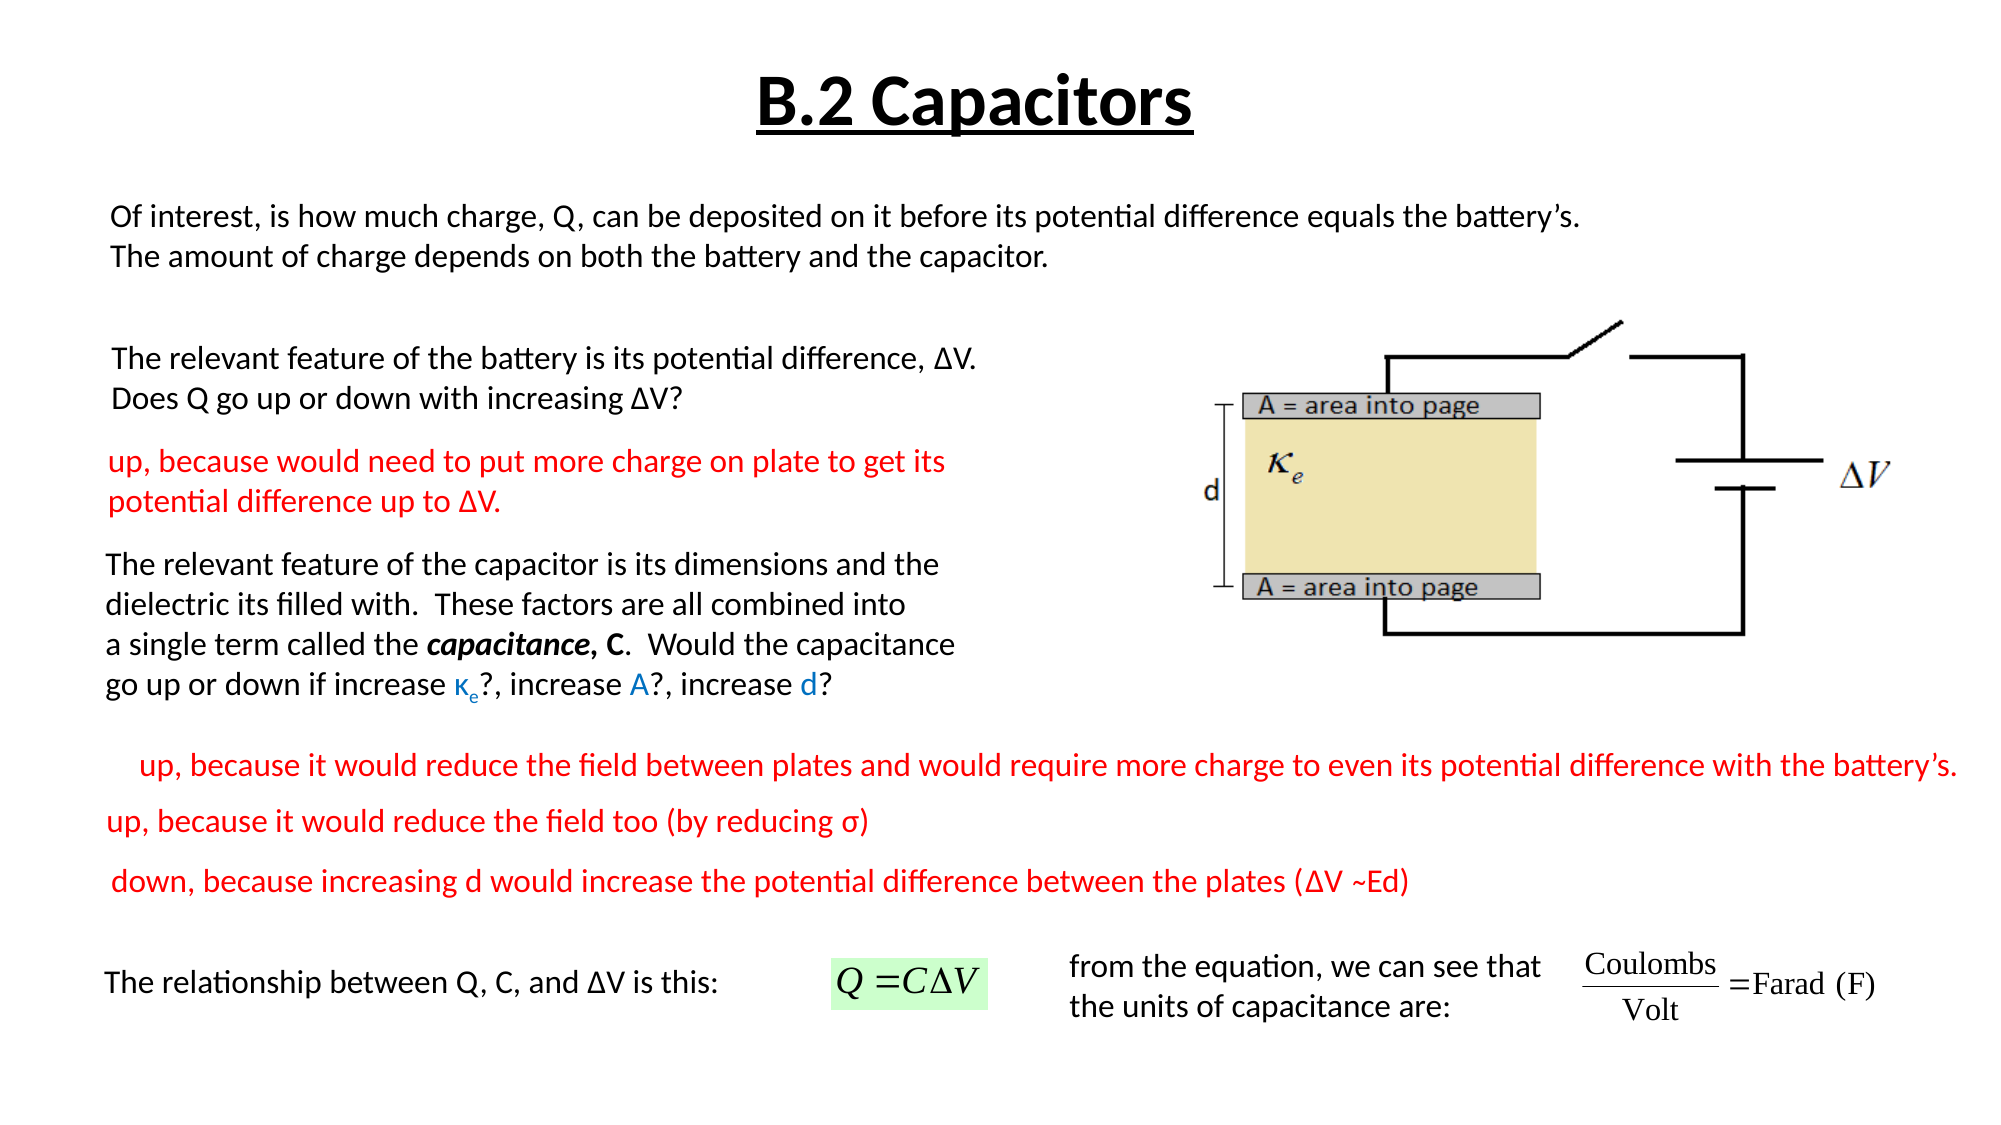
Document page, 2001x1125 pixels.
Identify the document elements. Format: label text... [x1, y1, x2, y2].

text_box The relevant feature of the battery is its potential difference, ΔV. Does Q go up or down with increasing ΔV? [96, 328, 1007, 424]
text_box up, because it would reduce the field too (by reducing σ) [91, 792, 885, 847]
text_box Of interest, is how much charge, Q, can be deposited on it before its potential difference equals the battery’s. The amount of charge depends on both the battery and the capacitor. [95, 187, 1613, 282]
text_box up, because would need to put more charge on plate to get its potential difference up to ΔV. [93, 431, 969, 527]
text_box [1199, 274, 1915, 695]
text_box up, because it would reduce the field between plates and would require more charge to even its potential difference with the battery’s. [124, 736, 1976, 791]
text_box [1577, 943, 1882, 1027]
text_box The relationship between Q, C, and ΔV is this: [89, 952, 735, 1008]
text_box The relevant feature of the capacitor is its dimensions and the dielectric its filled with. These factors are all combined into a single term called the capacitance, C. Would the capacitance go up or down if increase κe?, increase A?, increase d? [90, 534, 972, 715]
text_box B.2 Capacitors [741, 53, 1213, 152]
text_box down, because increasing d would increase the potential difference between the plates (ΔV ̴ Ed) [96, 851, 1425, 907]
text_box from the equation, we can see that the units of capacitance are: [1054, 937, 1558, 1032]
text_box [830, 958, 989, 1010]
